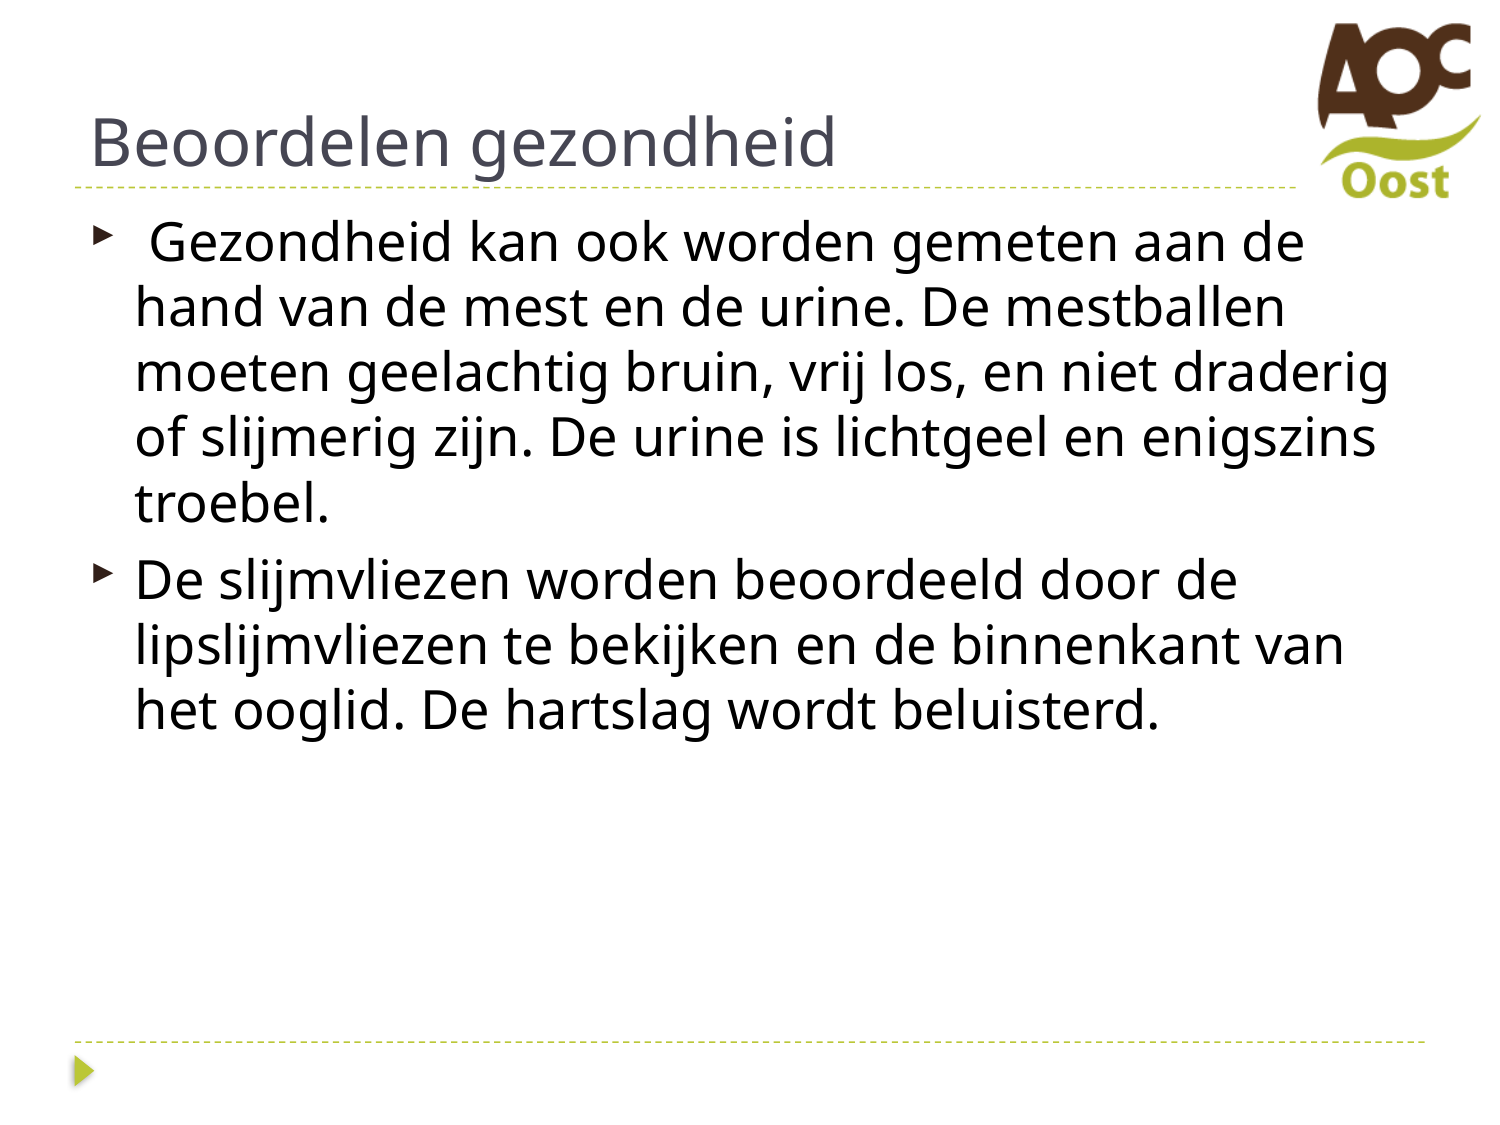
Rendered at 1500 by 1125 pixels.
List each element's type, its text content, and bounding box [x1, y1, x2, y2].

title Beoordelen gezondheid [75, 24, 1293, 188]
picture [1298, 0, 1500, 229]
list Gezondheid kan ook worden gemeten aan de hand van de mest en de urine. De mestballen moeten geelachtig bruin, vrij los, en niet draderig of slij­merig zijn. De urine is lichtgeel en enigszins troebel. De slijmvliezen worden beoordeeld door de lipslijmvliezen te bekijken en de binnenkant van het ooglid. De hartslag wordt beluisterd. [75, 200, 1425, 1010]
